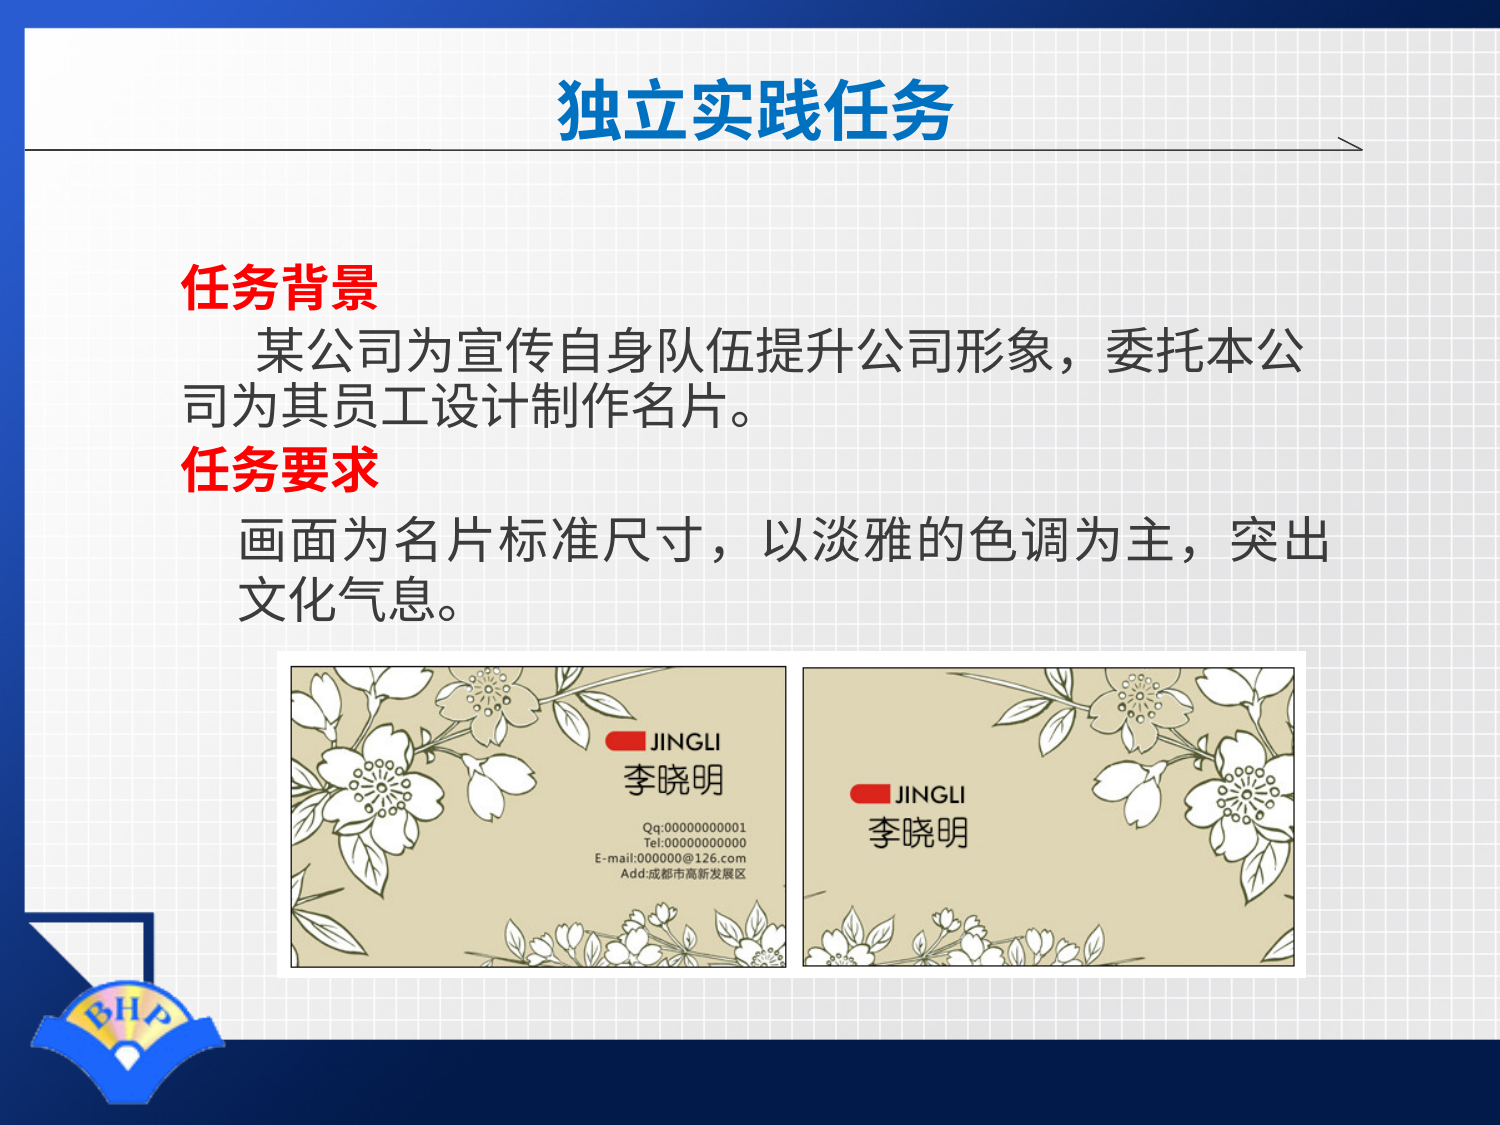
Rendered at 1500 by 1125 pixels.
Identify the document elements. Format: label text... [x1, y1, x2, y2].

list 任务背景 某公司为宣传自身队伍提升公司形象，委托本公司为其员工设计制作名片。 任务要求 画面为名片标准尺寸，以淡雅的色调为主，突出文化气息。 [165, 255, 1348, 882]
picture [0, 0, 1500, 1125]
title 独立实践任务 [125, 62, 1388, 155]
